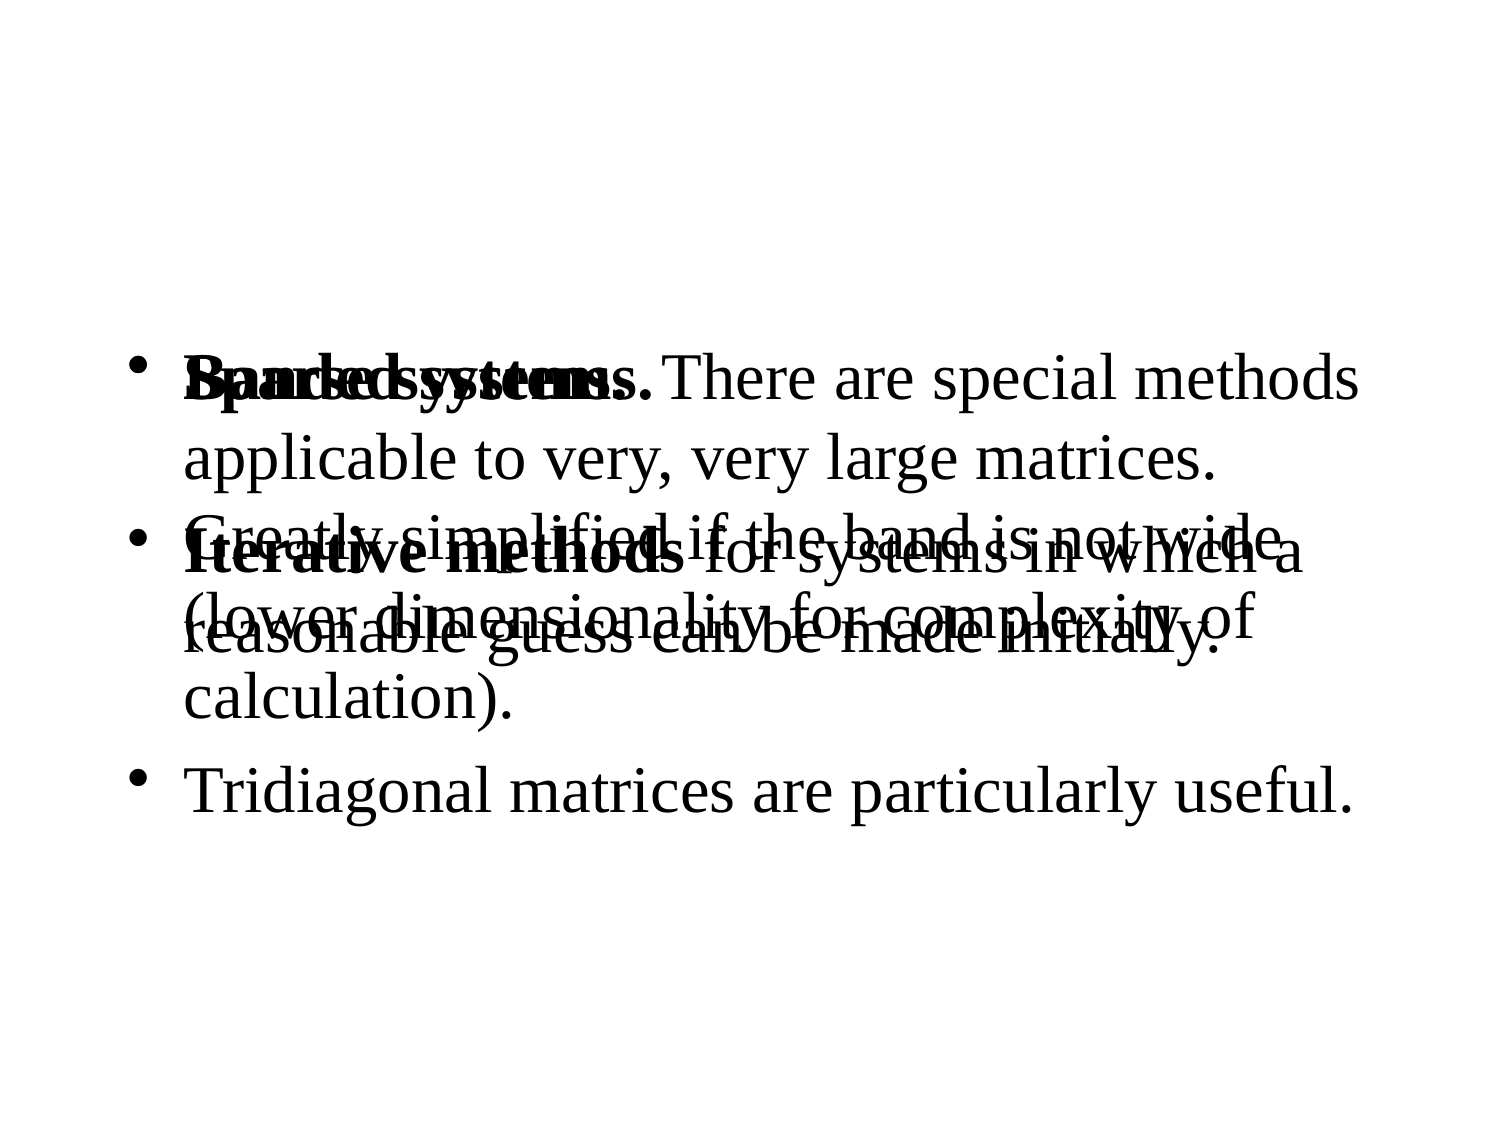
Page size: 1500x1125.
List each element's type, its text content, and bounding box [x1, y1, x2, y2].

list Sparse systems. There are special methods applicable to very, very large matrices. Iterative methods for systems in which a reasonable guess can be made initially. [112, 324, 1388, 1001]
